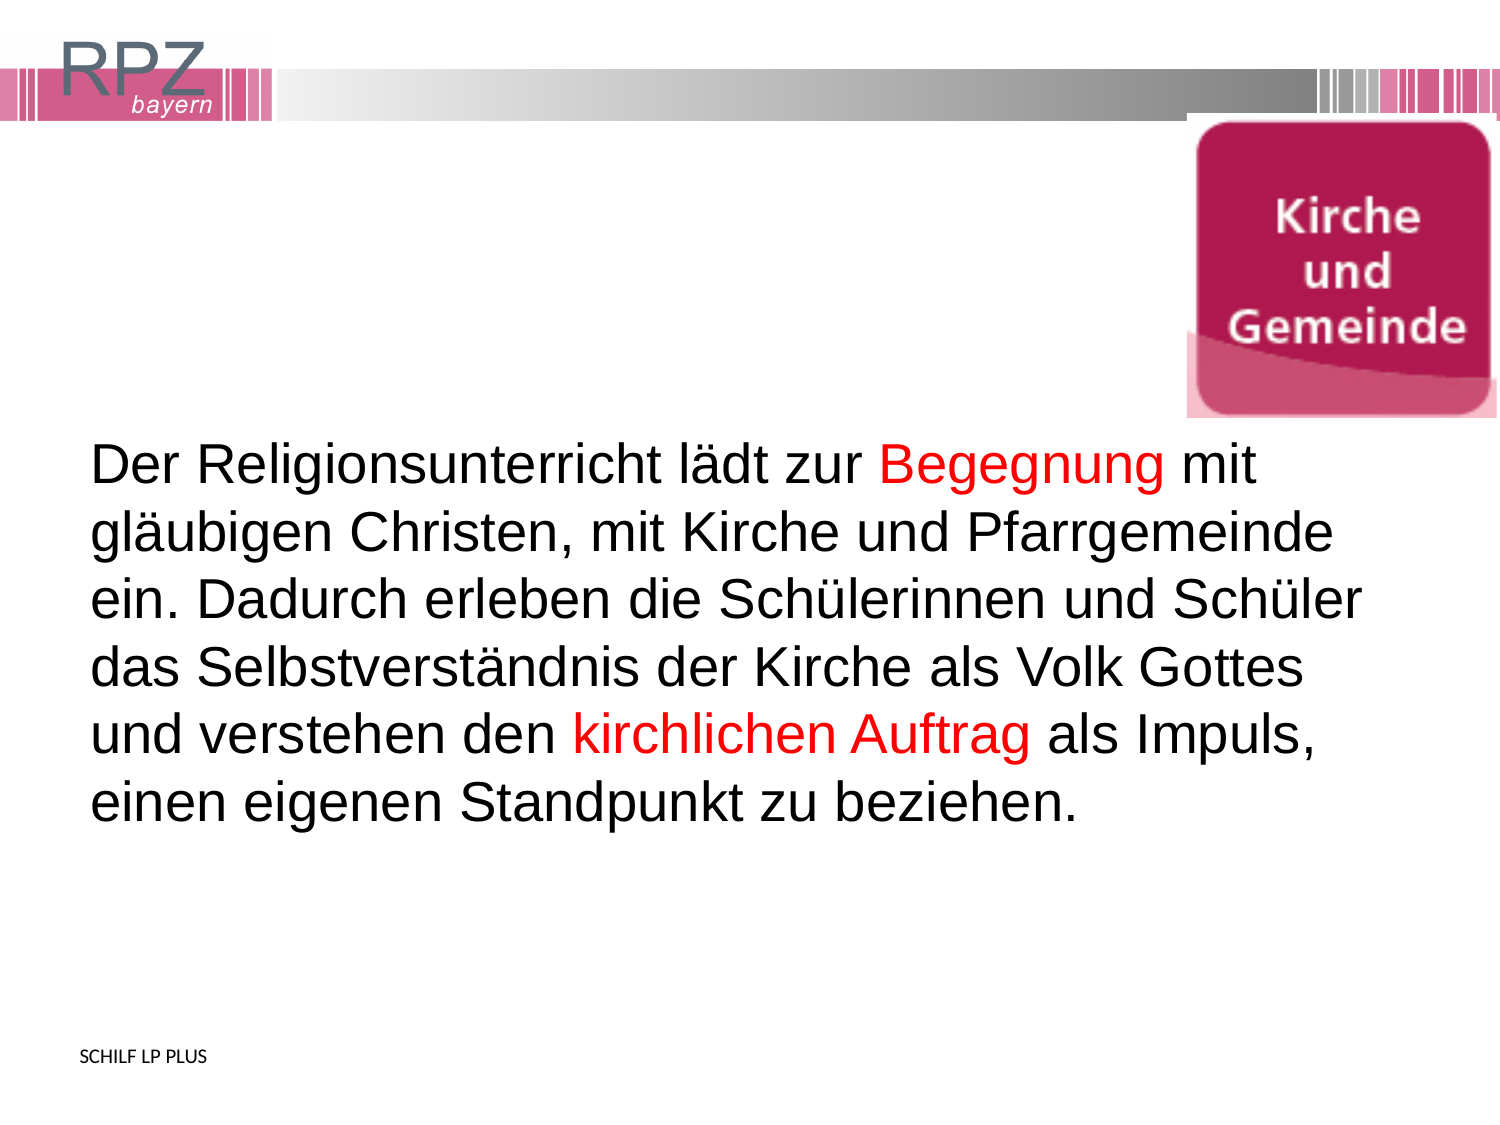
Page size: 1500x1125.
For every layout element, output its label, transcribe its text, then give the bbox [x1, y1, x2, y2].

list Der Religionsunterricht lädt zur Begegnung mit gläubigen Christen, mit Kirche und Pfarrgemeinde ein. Dadurch erleben die Schülerinnen und Schüler das Selbstverständnis der Kirche als Volk Gottes und verstehen den kirchlichen Auftrag als Impuls, einen eigenen Standpunkt zu beziehen. [75, 262, 1425, 1005]
picture [1186, 69, 1500, 418]
picture [0, 31, 272, 121]
